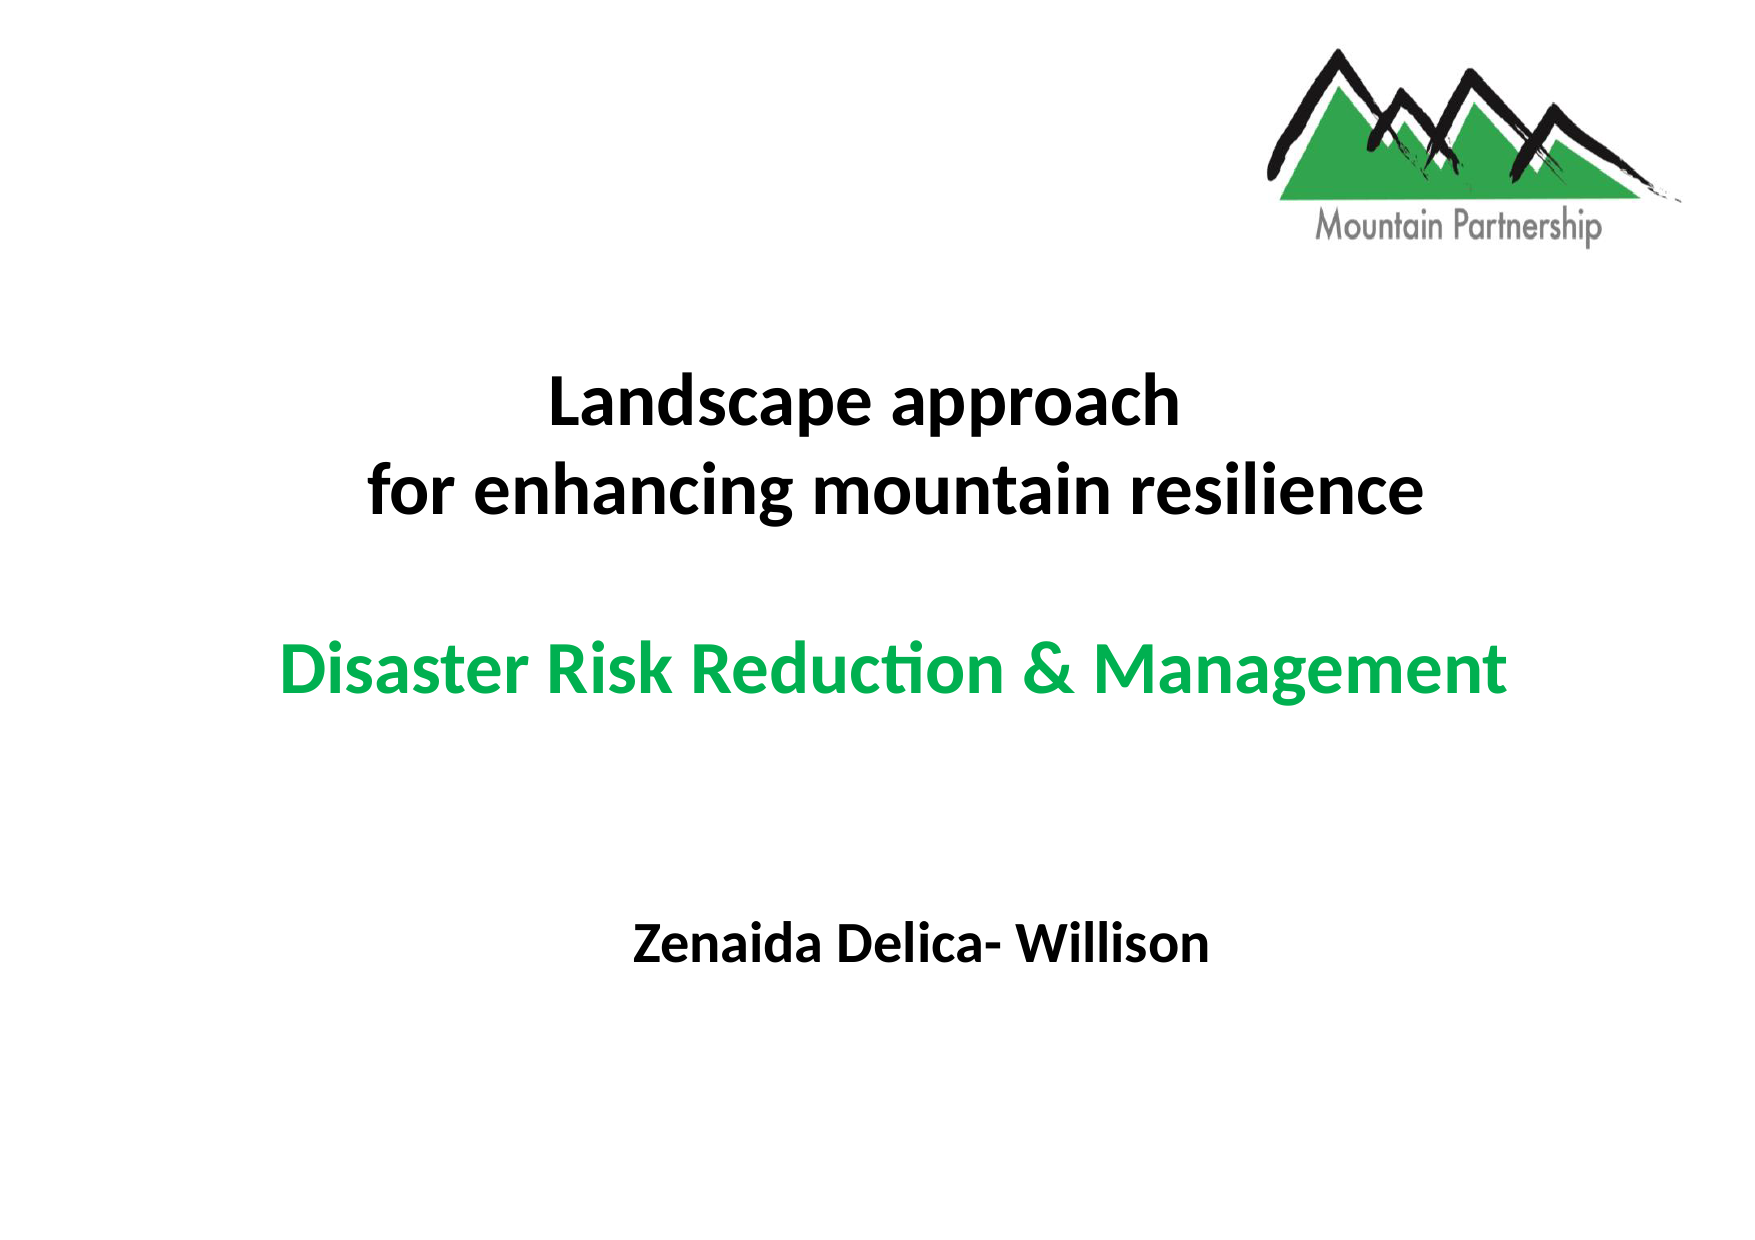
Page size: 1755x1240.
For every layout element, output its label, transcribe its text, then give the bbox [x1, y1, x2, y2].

picture [1255, 36, 1693, 262]
text_box Landscape approach for enhancing mountain resilience Disaster Risk Reduction & Management Zenaida Delica- Willison [127, 260, 1692, 870]
